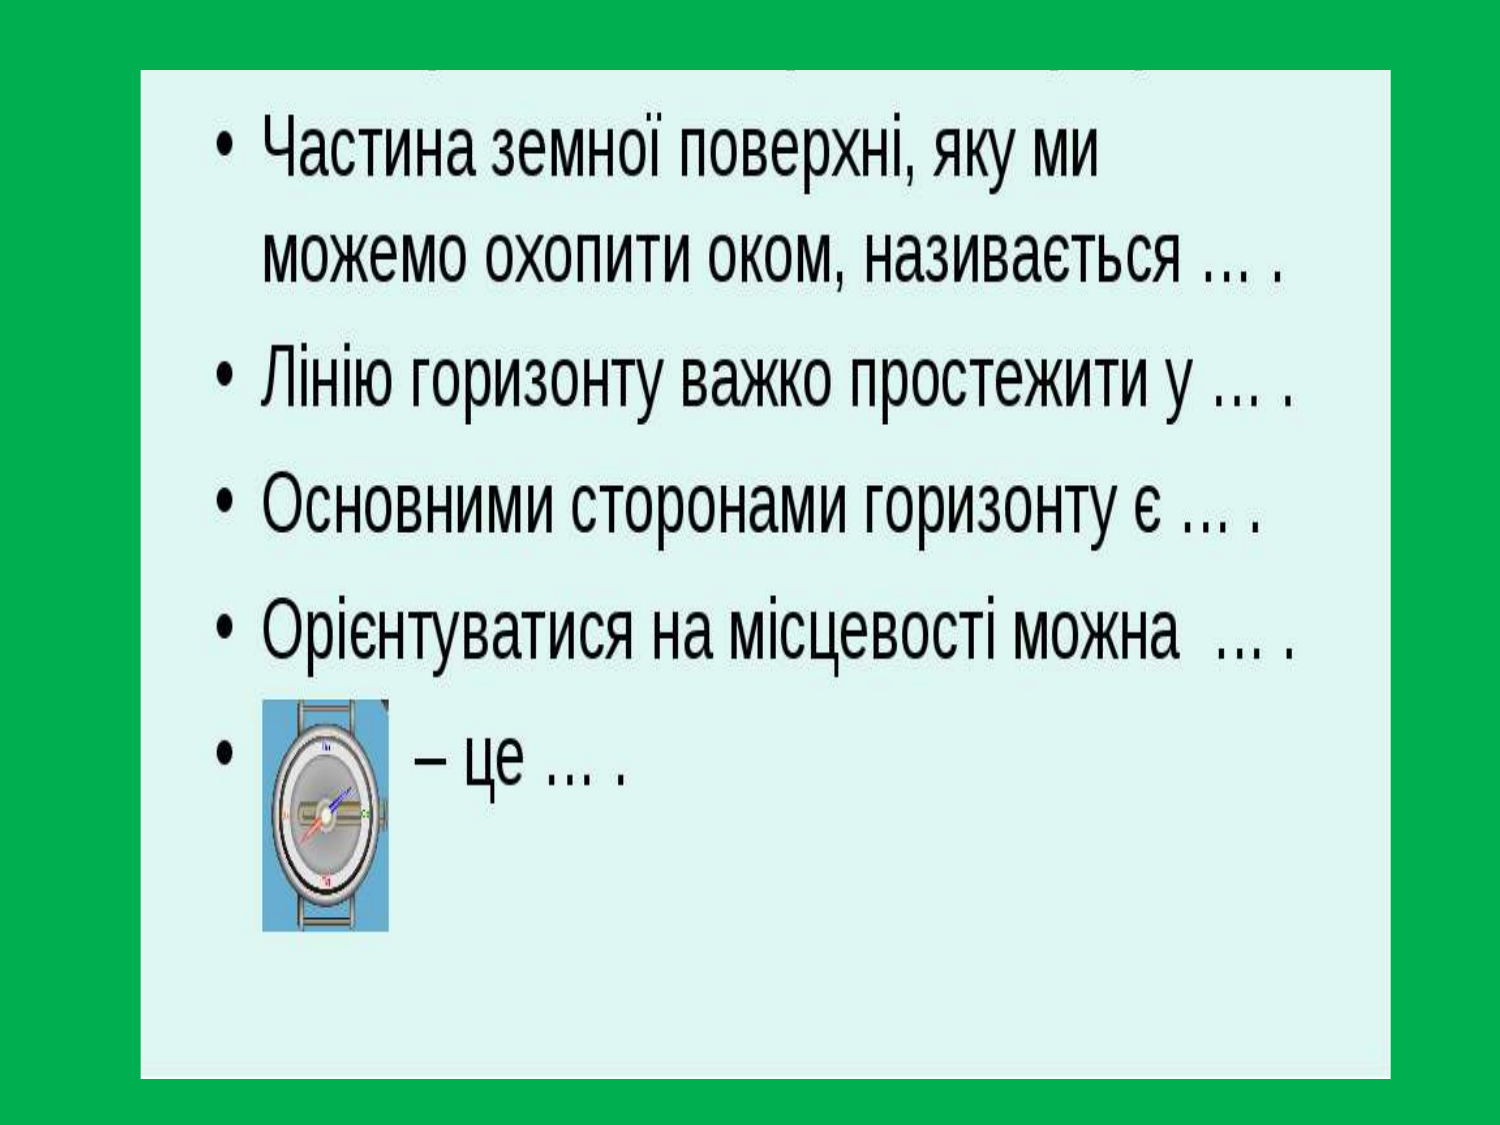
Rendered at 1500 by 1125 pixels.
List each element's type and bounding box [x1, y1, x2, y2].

picture [140, 70, 1391, 1079]
